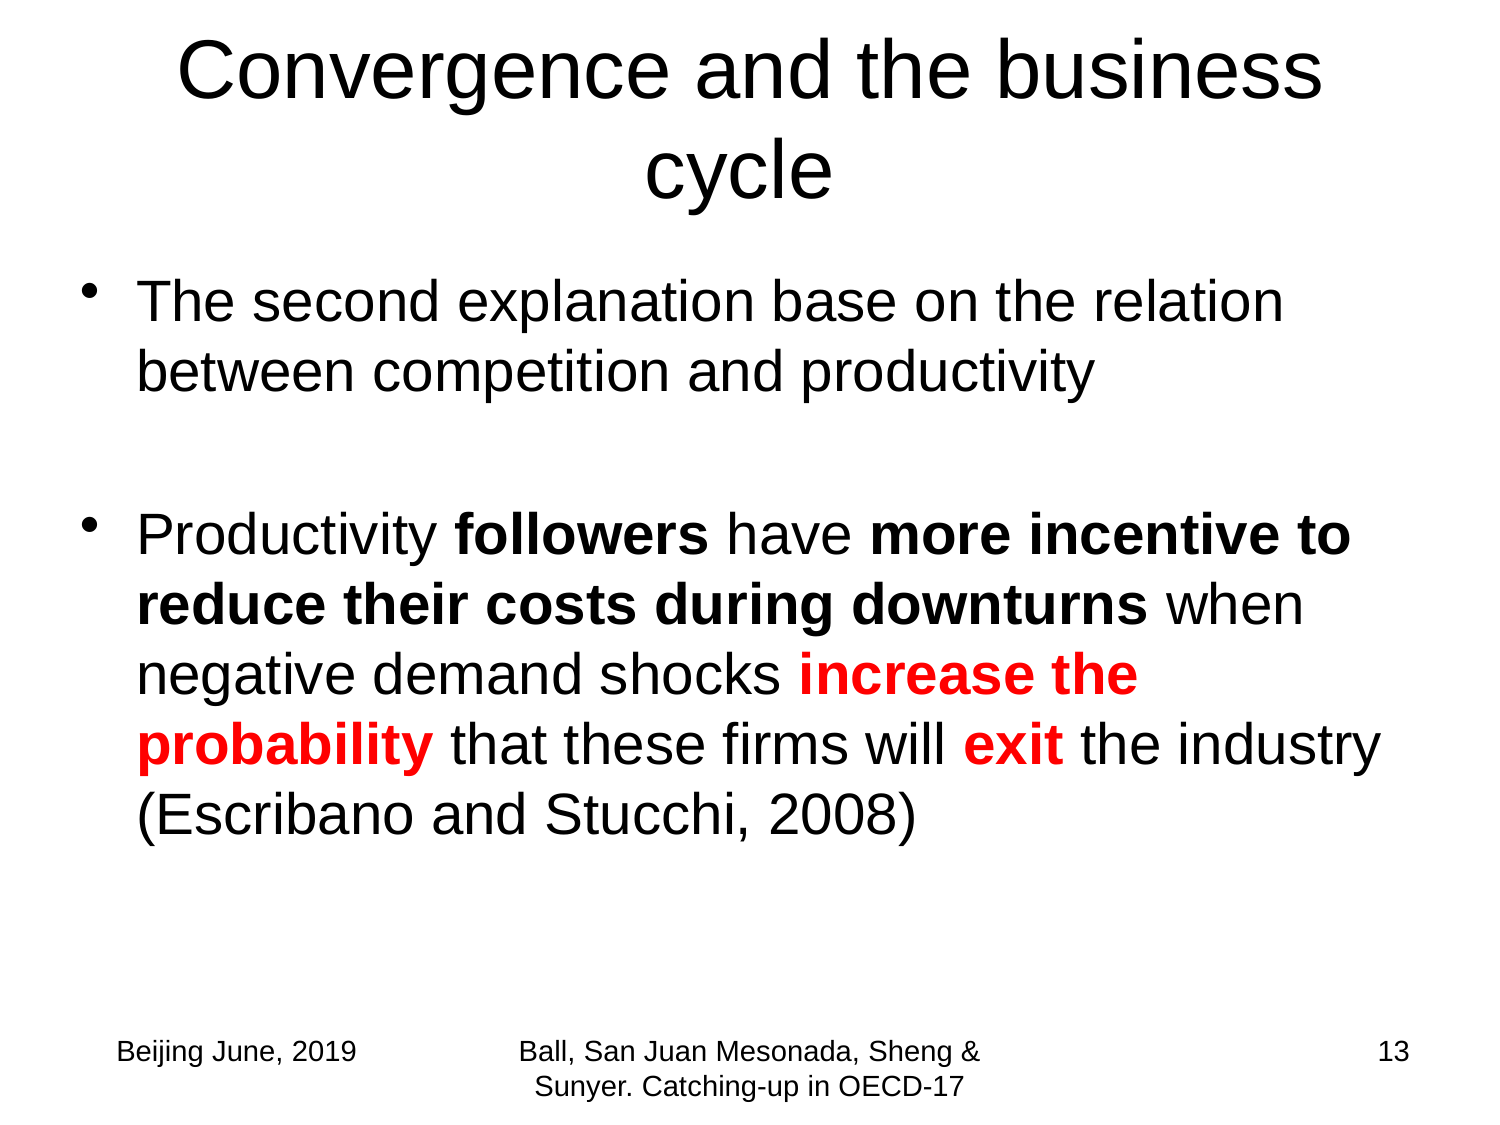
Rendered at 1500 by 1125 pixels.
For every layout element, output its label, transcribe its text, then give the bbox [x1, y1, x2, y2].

slide_number 13 [1074, 1024, 1426, 1103]
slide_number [92, 1024, 444, 1103]
title Convergence and the business cycle [76, 45, 1425, 185]
list The second explanation base on the relation between competition and productivity Productivity followers have more incentive to reduce their costs during downturns when negative demand shocks increase the probability that these firms will exit the industry (Escribano and Stucchi, 2008) [64, 255, 1425, 1005]
footer Ball, San Juan Mesonada, Sheng & Sunyer. Catching-up in OECD-17 [454, 1024, 1046, 1103]
